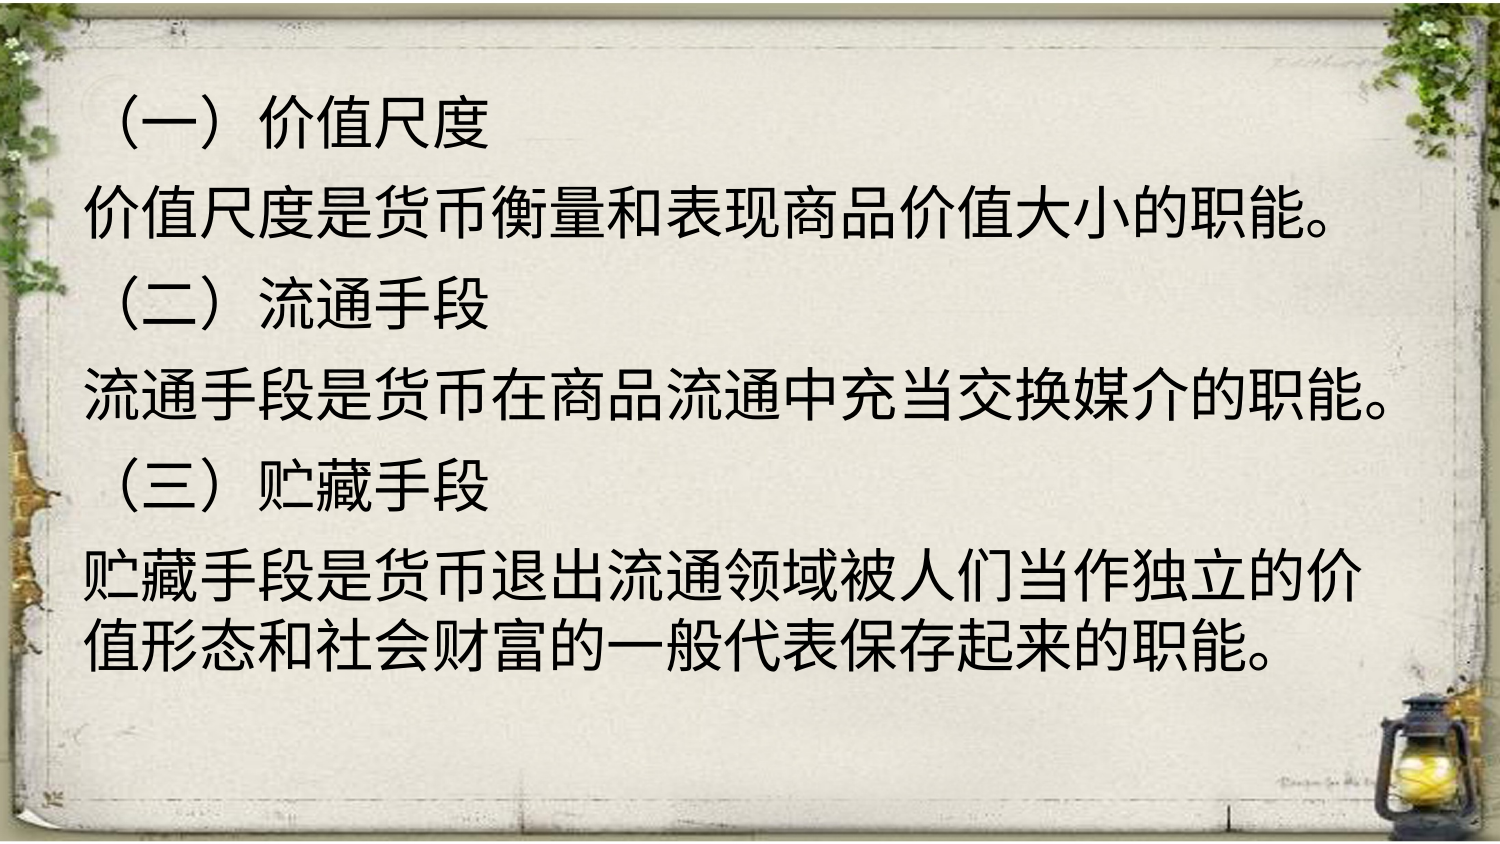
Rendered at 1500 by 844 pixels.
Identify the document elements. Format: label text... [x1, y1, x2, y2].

list （一）价值尺度 价值尺度是货币衡量和表现商品价值大小的职能。 （二）流通手段 流通手段是货币在商品流通中充当交换媒介的职能。 （三）贮藏手段 贮藏手段是货币退出流通领域被人们当作独立的价值形态和社会财富的一般代表保存起来的职能。 [67, 78, 1433, 797]
picture [0, 0, 1500, 844]
